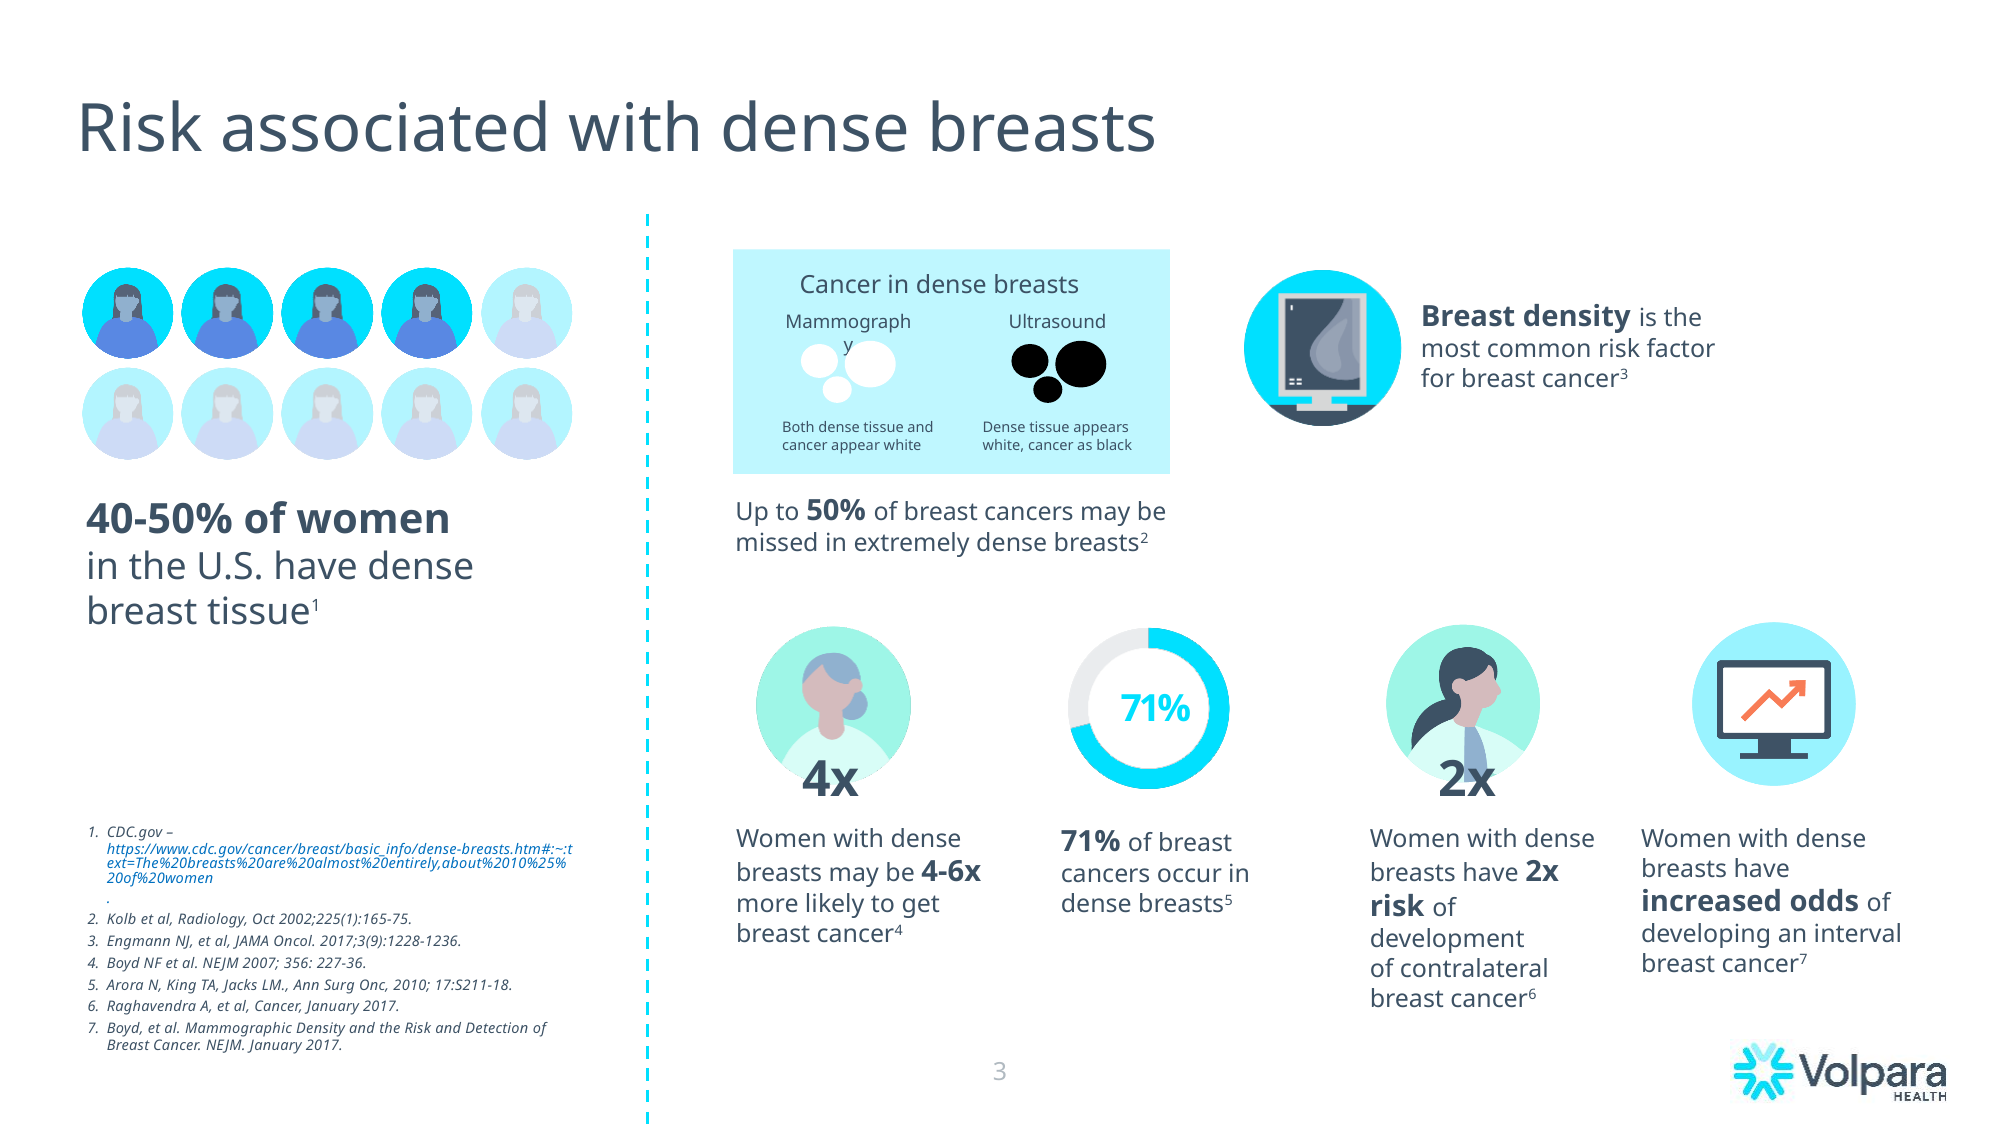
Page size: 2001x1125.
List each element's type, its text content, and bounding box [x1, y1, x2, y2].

title Risk associated with dense breasts [61, 59, 1863, 199]
text_box Breast density is the most common risk factor for breast cancer3 [1408, 289, 1754, 400]
picture [1057, 616, 1239, 800]
picture [1685, 616, 1862, 792]
text_box Up to 50% of breast cancers may be missed in extremely dense breasts2 [720, 483, 1229, 594]
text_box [70, 238, 588, 463]
picture [1240, 264, 1408, 431]
text_box Women with dense breasts have 2x risk of development of contralateral breast cancer6 [1355, 815, 1630, 1056]
slide_number 3 [774, 1042, 1225, 1103]
text_box 71% of breast cancers occur in dense breasts5 [1045, 815, 1276, 949]
text_box 40-50% of women in the U.S. have dense breast tissue1 [71, 484, 490, 639]
picture [1730, 1039, 1950, 1104]
text_box Women with dense breasts may be 4-6x more likely to get breast cancer4 [721, 815, 1015, 955]
text_box 4x [751, 792, 912, 886]
text_box CDC.gov – https://www.cdc.gov/cancer/breast/basic_info/dense-breasts.htm#:~:text=The%20breasts%20are%20almost%20entirely,about%2010%25%20of%20women. Kolb et al, Radiology, Oct 2002;225(1):165-75. Engmann NJ, et al, JAMA Oncol. 2017;3(9):1228-1236. Boyd NF et al. NEJM 2007; 356: 227-36. Arora N, King TA, Jacks LM., Ann Surg Onc, 2010; 17:S211-18. Raghavendra A, et al, Cancer, January 2017. Boyd, et al. Mammographic Density and the Risk and Detection of Breast Cancer. NEJM. January 2017. [72, 814, 590, 1033]
text_box Women with dense breasts have increased odds of developing an interval breast cancer7 [1626, 815, 1936, 985]
text_box 2x [1387, 792, 1548, 886]
picture [1374, 616, 1550, 792]
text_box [733, 249, 1178, 474]
picture [745, 616, 922, 792]
